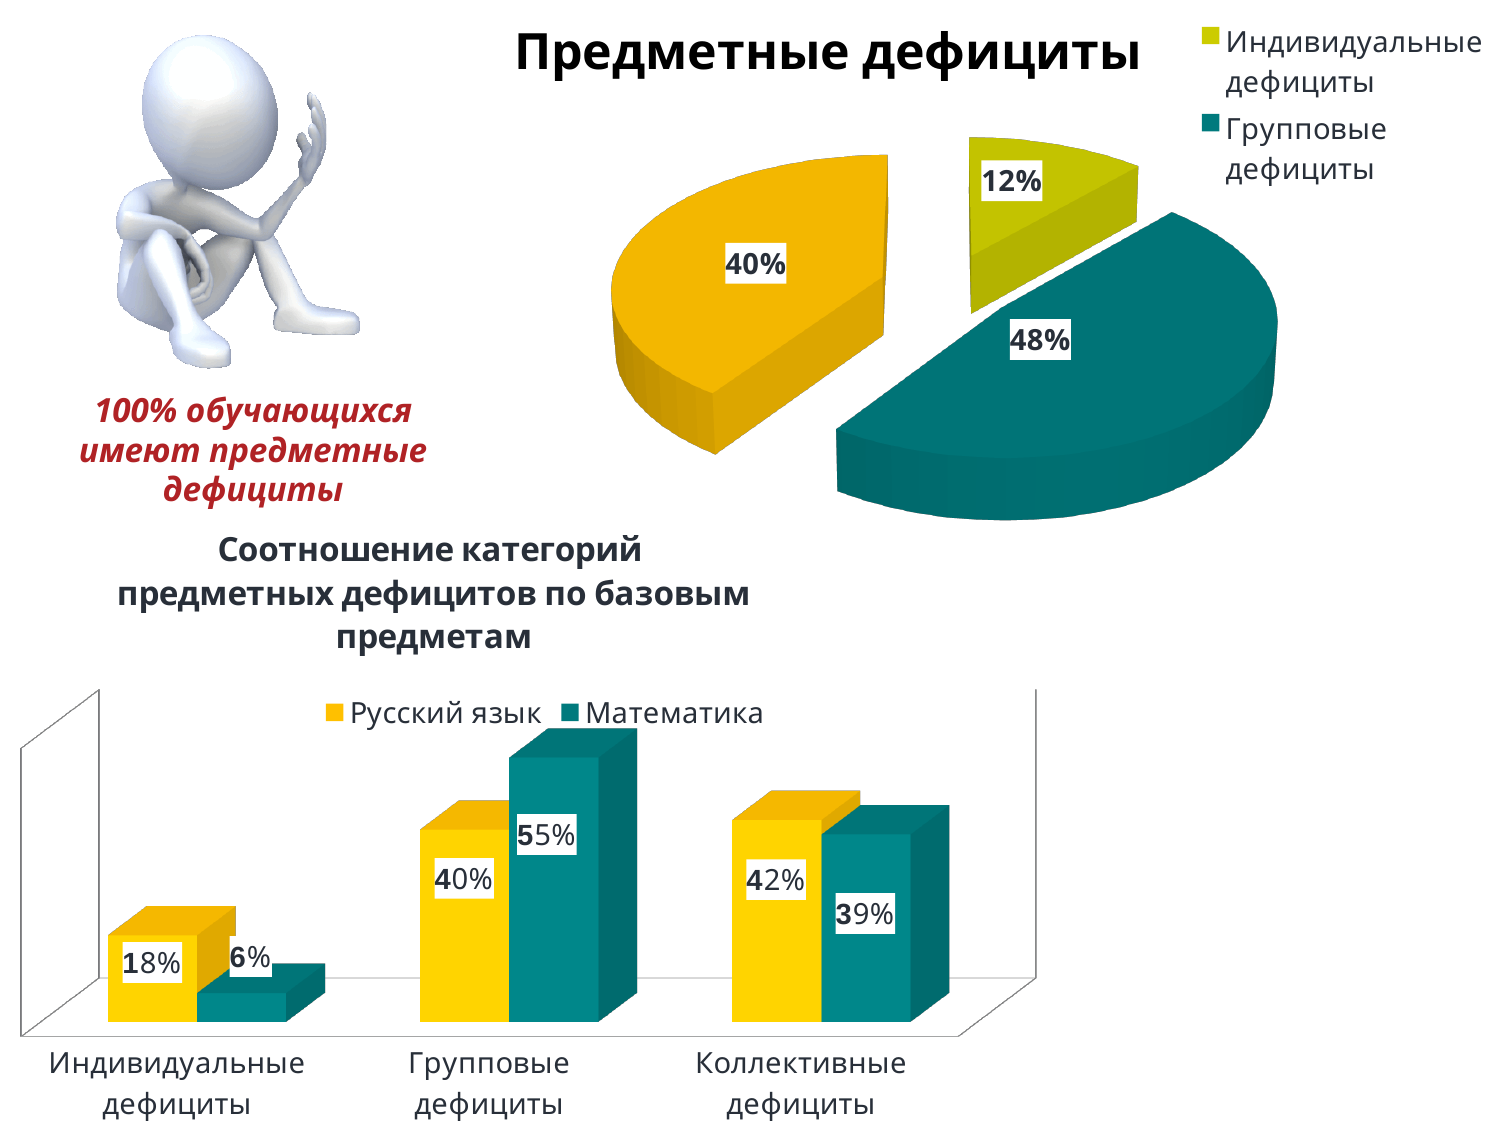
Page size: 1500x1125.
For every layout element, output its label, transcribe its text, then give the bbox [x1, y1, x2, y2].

picture [0, 13, 408, 428]
text_box 100% обучающихся имеют предметные дефициты [46, 381, 460, 503]
chart [17, 0, 1500, 1125]
